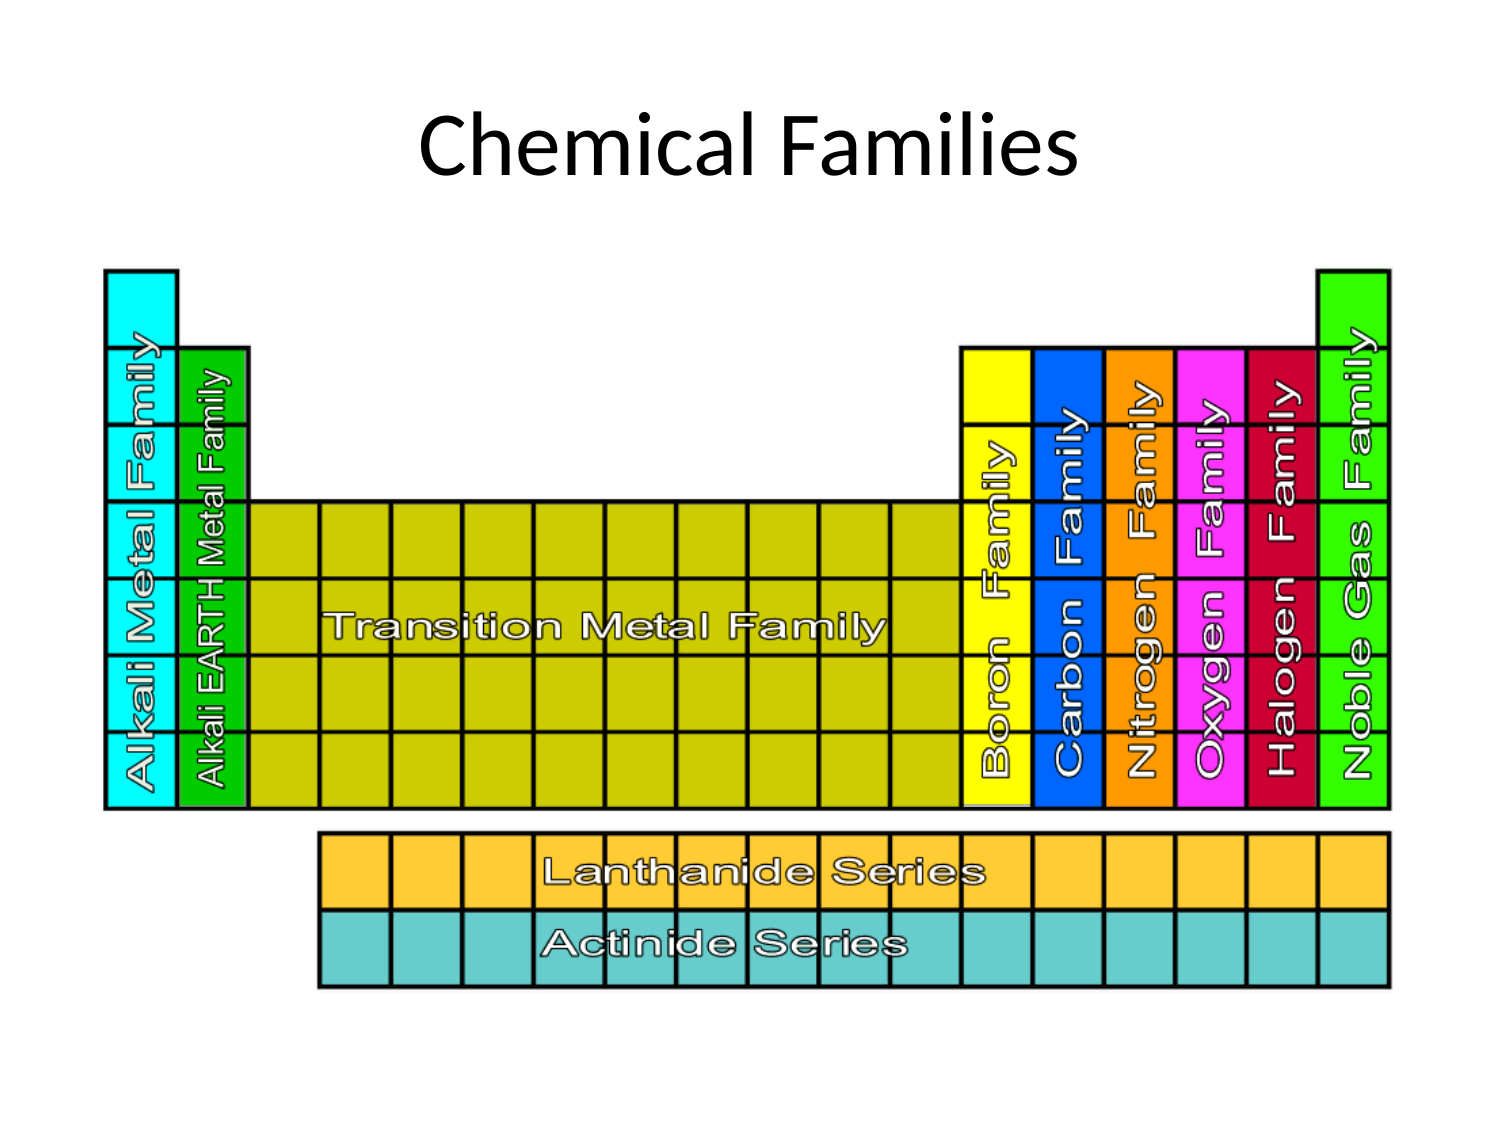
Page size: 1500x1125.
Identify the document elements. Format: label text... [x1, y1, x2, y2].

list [74, 262, 1426, 1006]
title Chemical Families [75, 45, 1425, 233]
